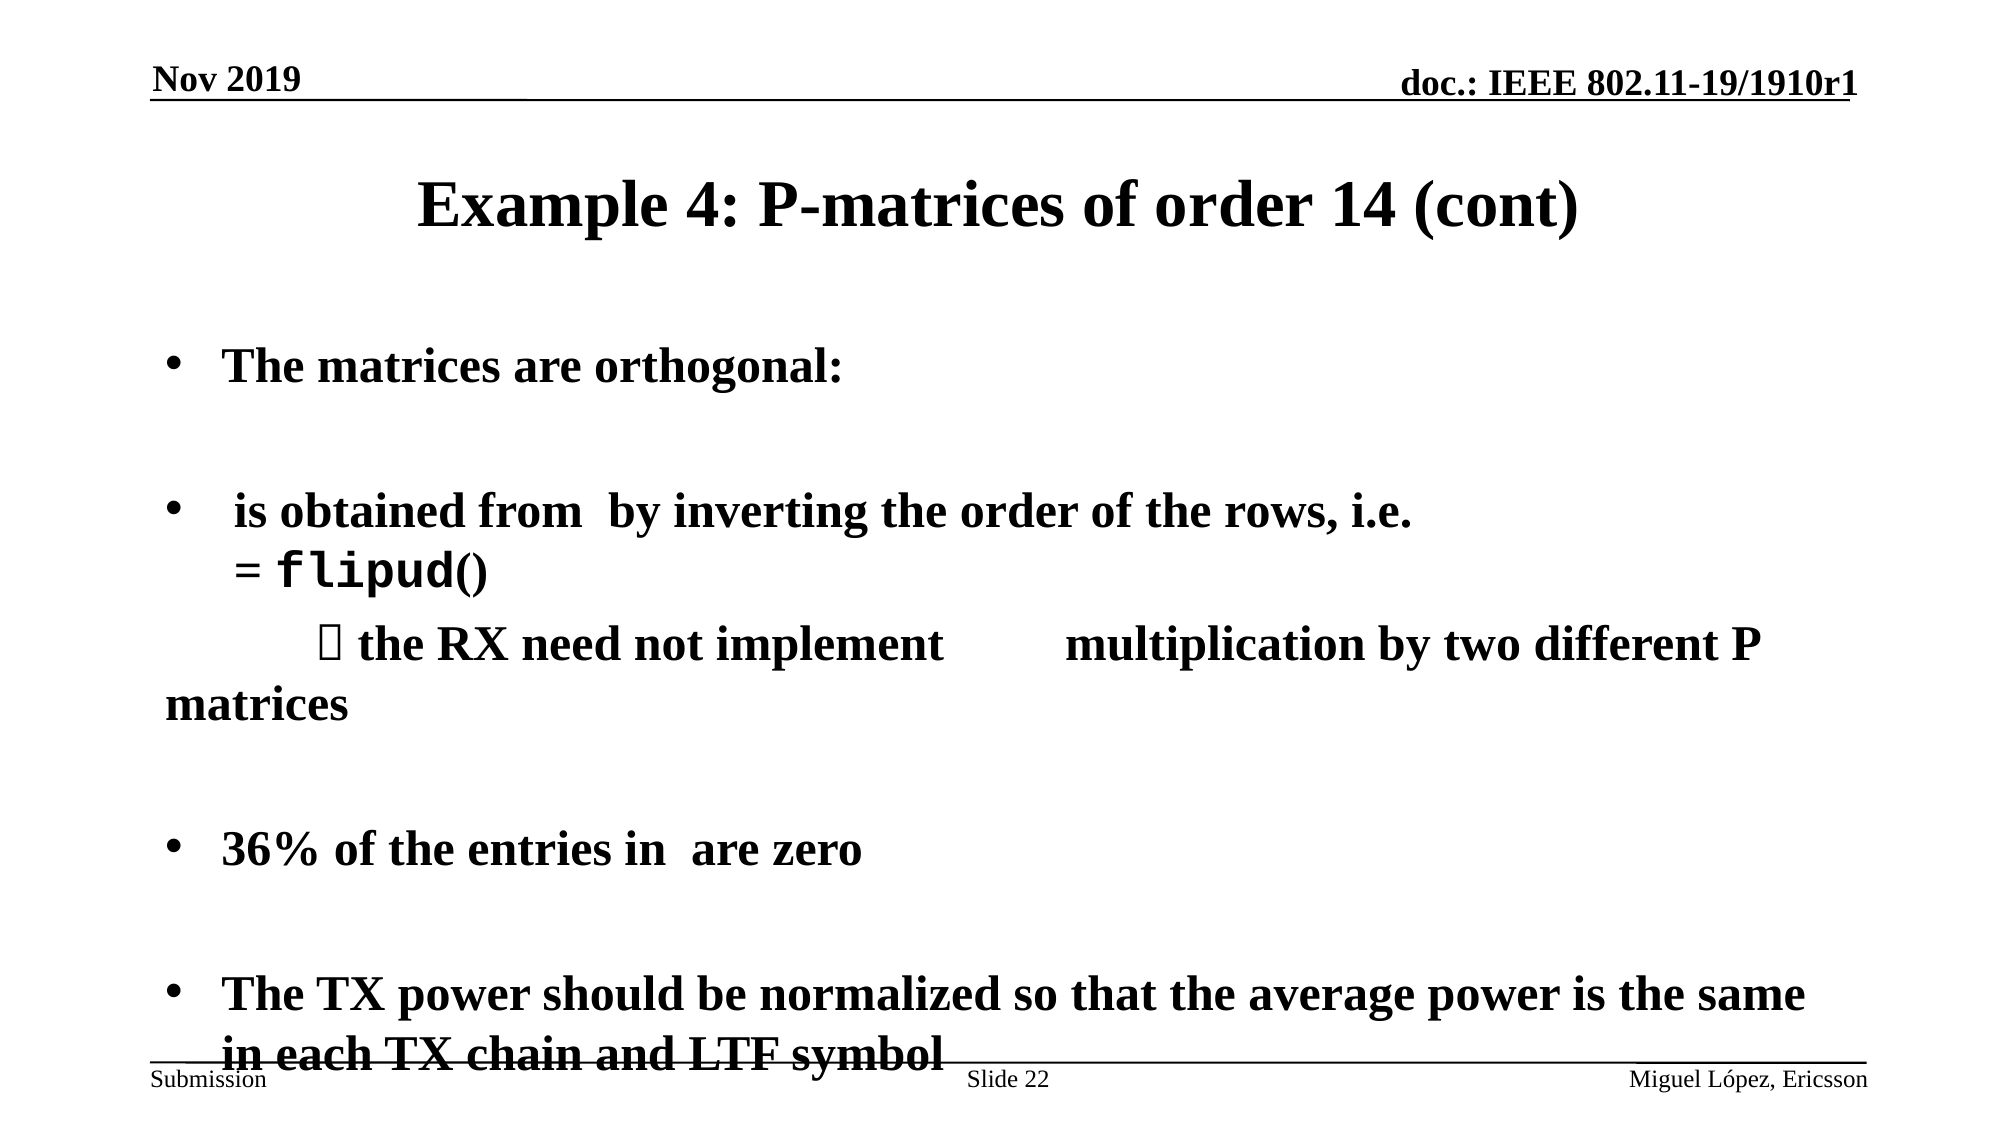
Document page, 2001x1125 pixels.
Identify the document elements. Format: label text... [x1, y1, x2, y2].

footer Miguel López, Ericsson [1171, 1061, 1869, 1093]
title Example 4: P-matrices of order 14 (cont) [149, 112, 1850, 288]
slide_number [152, 54, 563, 100]
slide_number Slide 22 [950, 1061, 1067, 1123]
